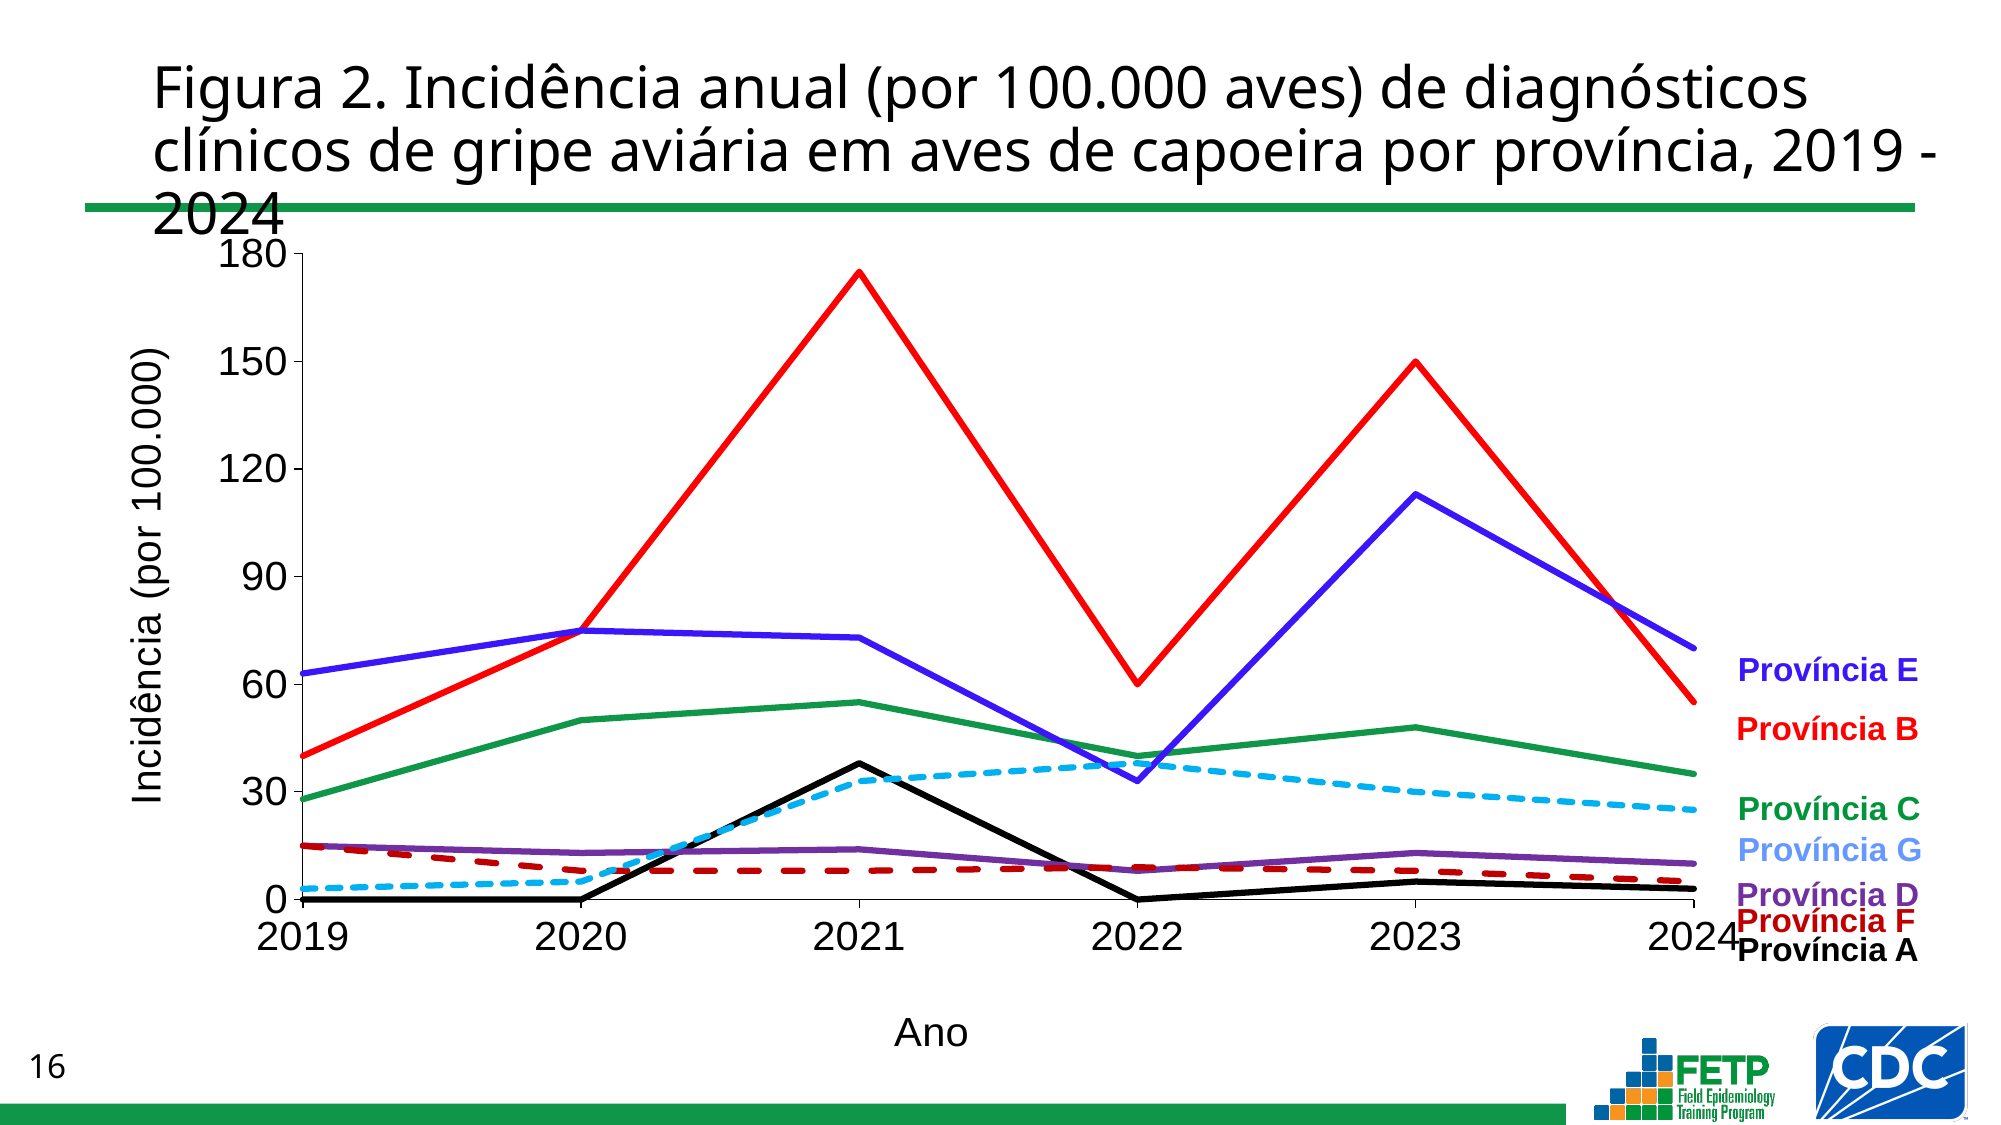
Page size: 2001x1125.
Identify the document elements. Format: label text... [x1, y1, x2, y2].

title Figura 2. Incidência anual (por 100.000 aves) de diagnósticos clínicos de gripe aviária em aves de capoeira por província, 2019 -2024 [137, 51, 2000, 207]
text_box Província G [1896, 821, 1961, 884]
picture [1813, 1023, 1968, 1122]
text_box Província F [1896, 891, 1960, 920]
chart [1707, 1062, 1730, 1068]
chart [1754, 1062, 1762, 1068]
chart [1738, 1062, 1746, 1068]
chart [110, 230, 1896, 1068]
text_box [53, 194, 1896, 335]
text_box Província D [1896, 884, 1960, 891]
text_box Província A [1896, 920, 1961, 983]
text_box Província B [1896, 703, 1960, 762]
text_box Província C [1896, 780, 1961, 821]
text_box Província E [1896, 640, 1961, 703]
picture [1594, 1068, 1775, 1122]
